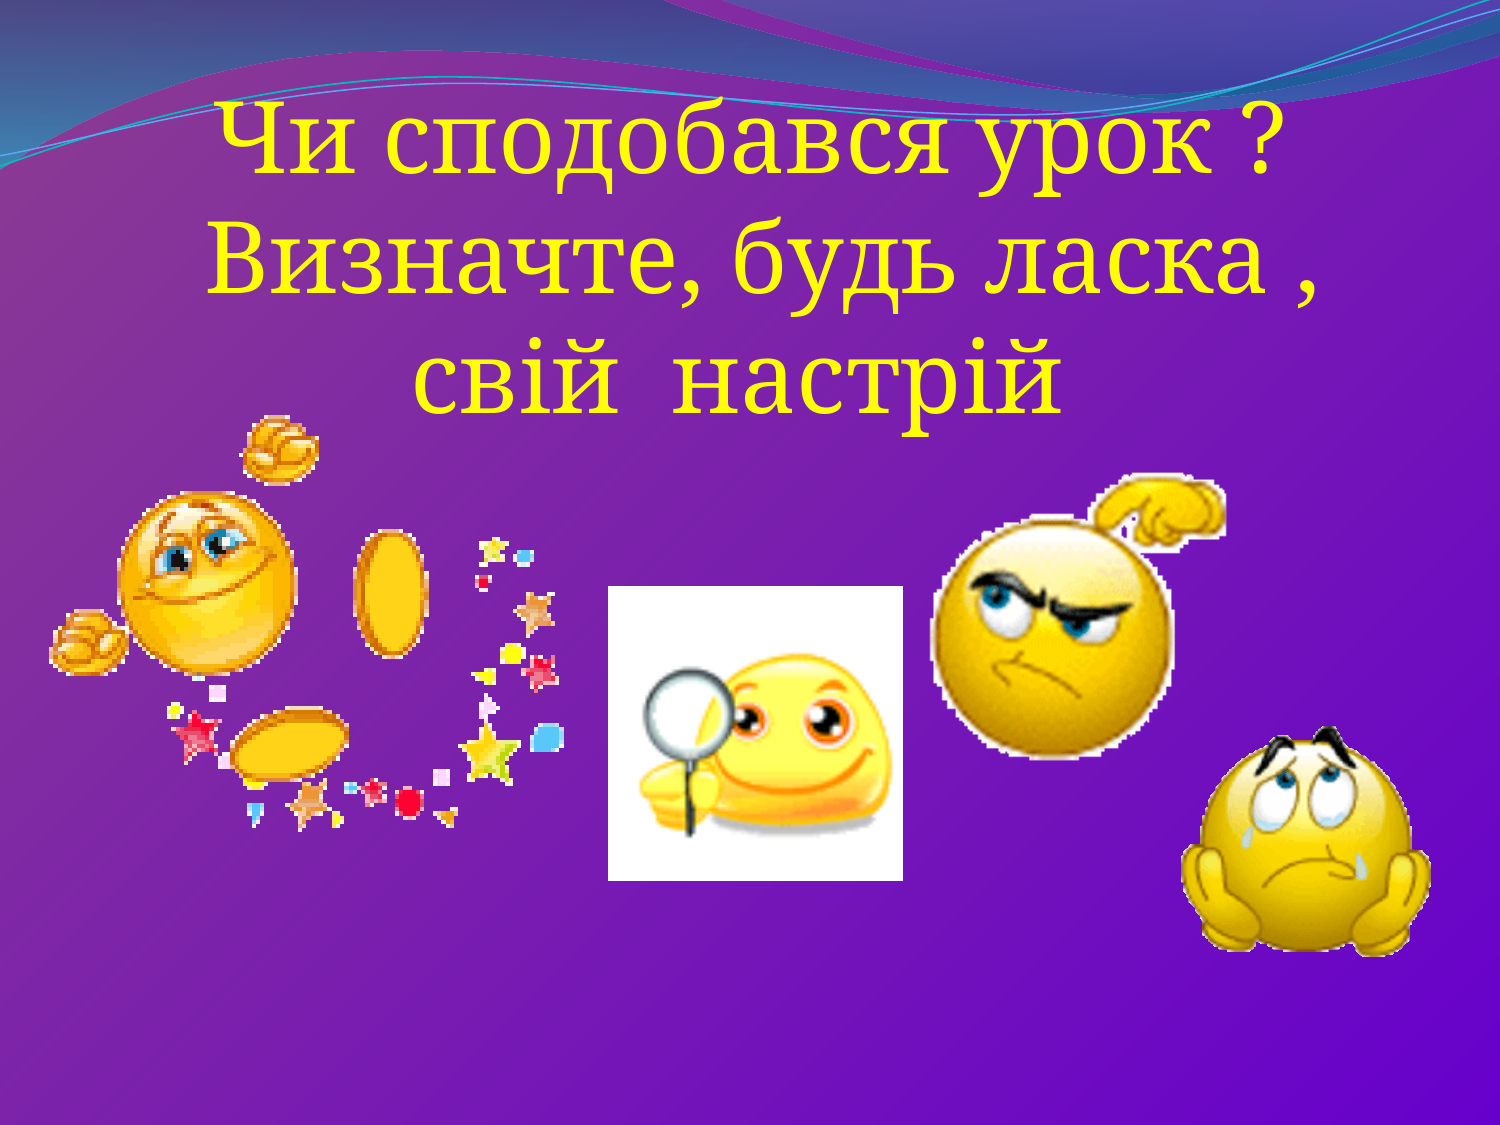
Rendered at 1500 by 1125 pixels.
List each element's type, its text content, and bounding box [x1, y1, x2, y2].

text_box Чи сподобався урок ? Визначте, будь ласка , свій настрій [135, 66, 1365, 441]
picture [926, 455, 1436, 977]
picture [0, 373, 904, 892]
